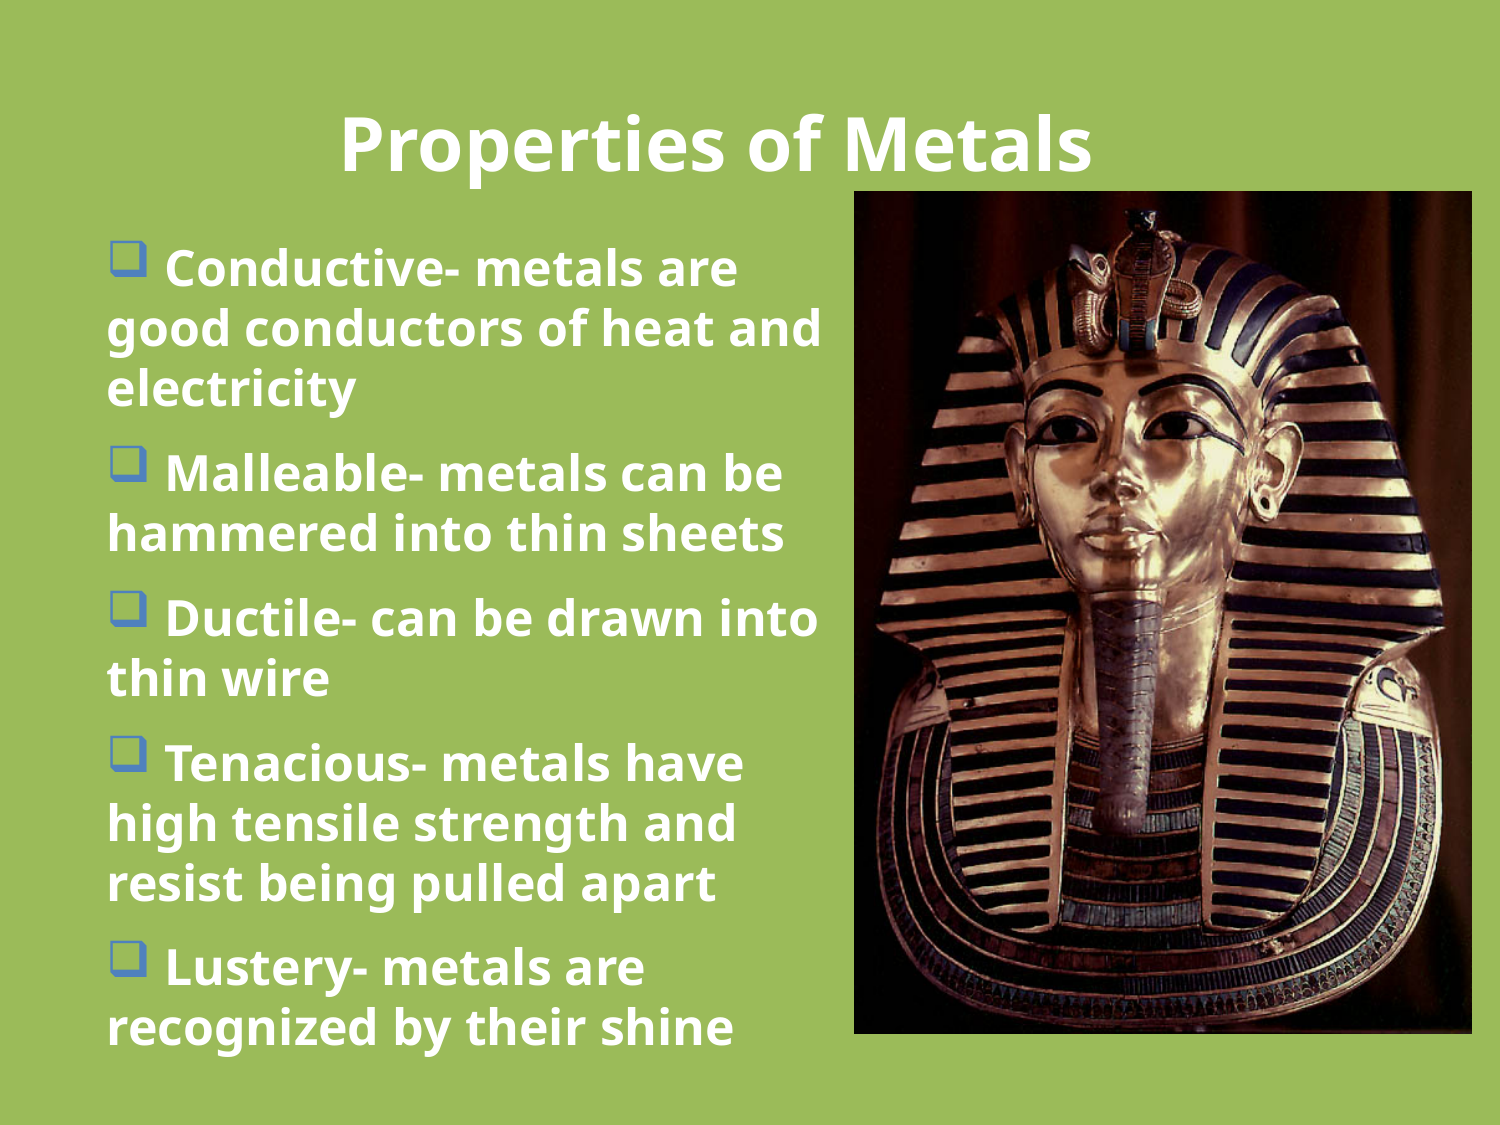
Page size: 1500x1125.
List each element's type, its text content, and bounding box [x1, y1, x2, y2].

text_box Conductive- metals are good conductors of heat and electricity Malleable- metals can be hammered into thin sheets Ductile- can be drawn into thin wire Tenacious- metals have high tensile strength and resist being pulled apart Lustery- metals are recognized by their shine [91, 228, 855, 1064]
text_box Properties of Metals [79, 91, 1355, 192]
picture [853, 190, 1472, 1035]
